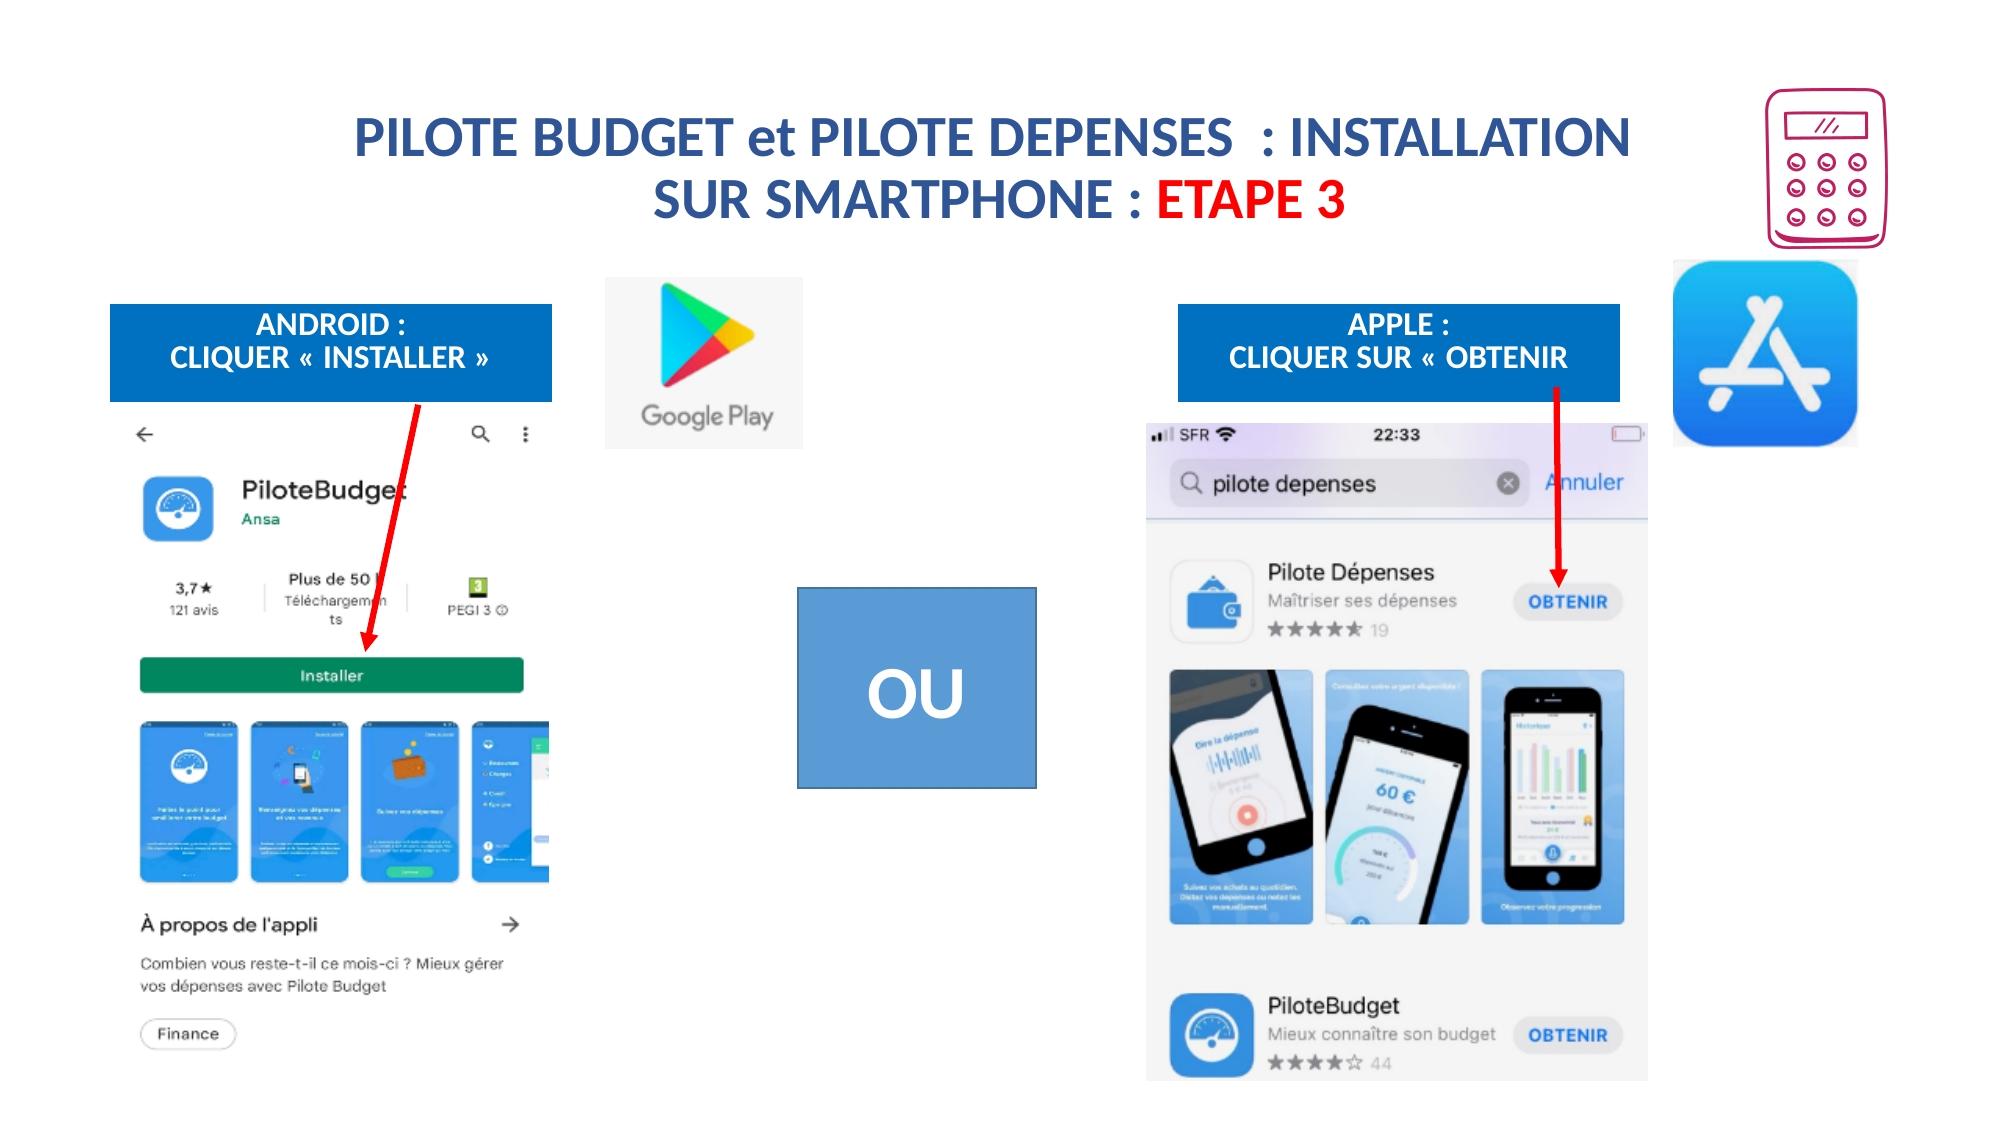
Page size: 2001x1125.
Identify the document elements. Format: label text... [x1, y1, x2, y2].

picture [1146, 423, 1648, 1081]
table_header ANDROID : CLIQUER « INSTALLER » [110, 304, 552, 402]
picture [1672, 259, 1859, 449]
picture [1765, 88, 1888, 249]
picture [120, 423, 554, 1092]
title PILOTE BUDGET et PILOTE DEPENSES : INSTALLATION SUR SMARTPHONE : ETAPE 3 [137, 59, 1863, 278]
picture [605, 277, 803, 449]
table_header APPLE : CLIQUER SUR « OBTENIR [1178, 304, 1620, 402]
text_box OU [797, 587, 1037, 789]
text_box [365, 404, 419, 652]
